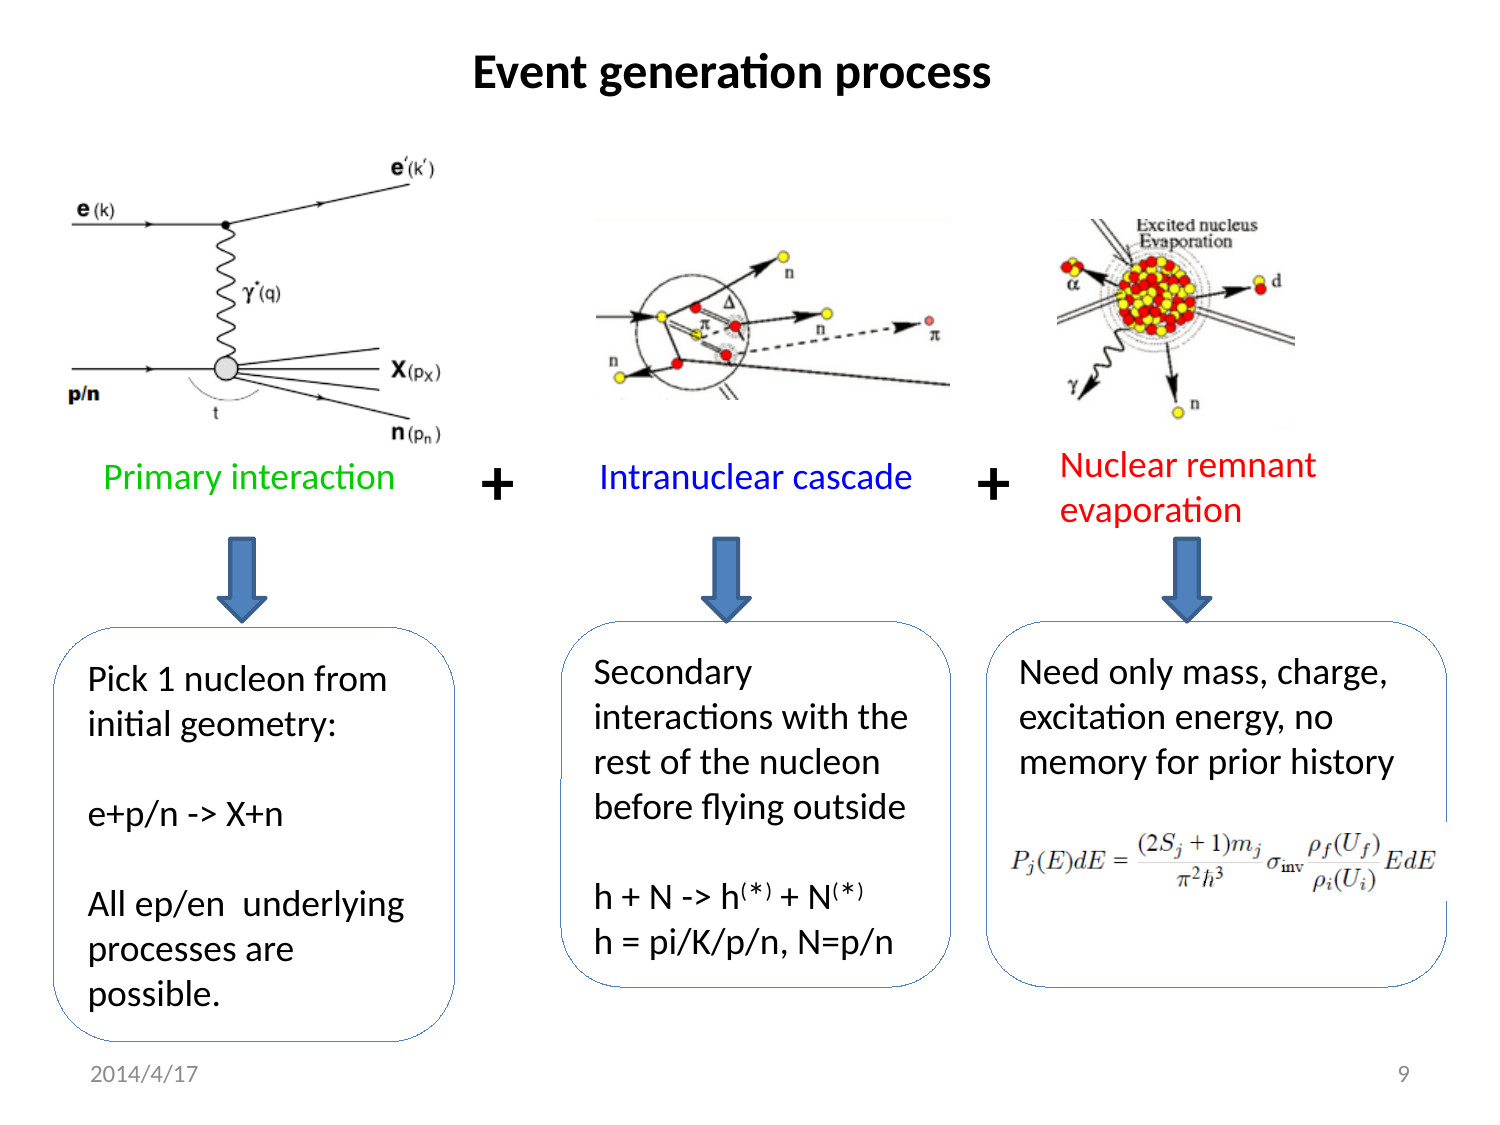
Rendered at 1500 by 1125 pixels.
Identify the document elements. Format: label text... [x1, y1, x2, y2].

text_box Nuclear remnant evaporation [1045, 432, 1447, 538]
text_box Secondary interactions with the rest of the nucleon before flying outside h + N -> h(*) + N(*) h = pi/K/p/n, N=p/n [560, 621, 951, 988]
text_box + [962, 431, 1057, 526]
slide_number 9 [1074, 1042, 1425, 1103]
text_box [1161, 536, 1213, 624]
text_box Pick 1 nucleon from initial geometry: e+p/n -> X+n All ep/en underlying processes are possible. [53, 627, 455, 1042]
text_box [216, 536, 268, 624]
text_box Need only mass, charge, excitation energy, no memory for prior history [986, 621, 1447, 988]
text_box + [466, 431, 561, 526]
picture [997, 822, 1448, 901]
picture [596, 219, 950, 400]
text_box Event generation process [383, 30, 1081, 106]
text_box Intranuclear cascade [584, 444, 962, 505]
text_box [700, 536, 752, 624]
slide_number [75, 1042, 425, 1103]
picture [1056, 219, 1295, 432]
text_box Primary interaction [88, 466, 443, 505]
picture [40, 136, 448, 457]
